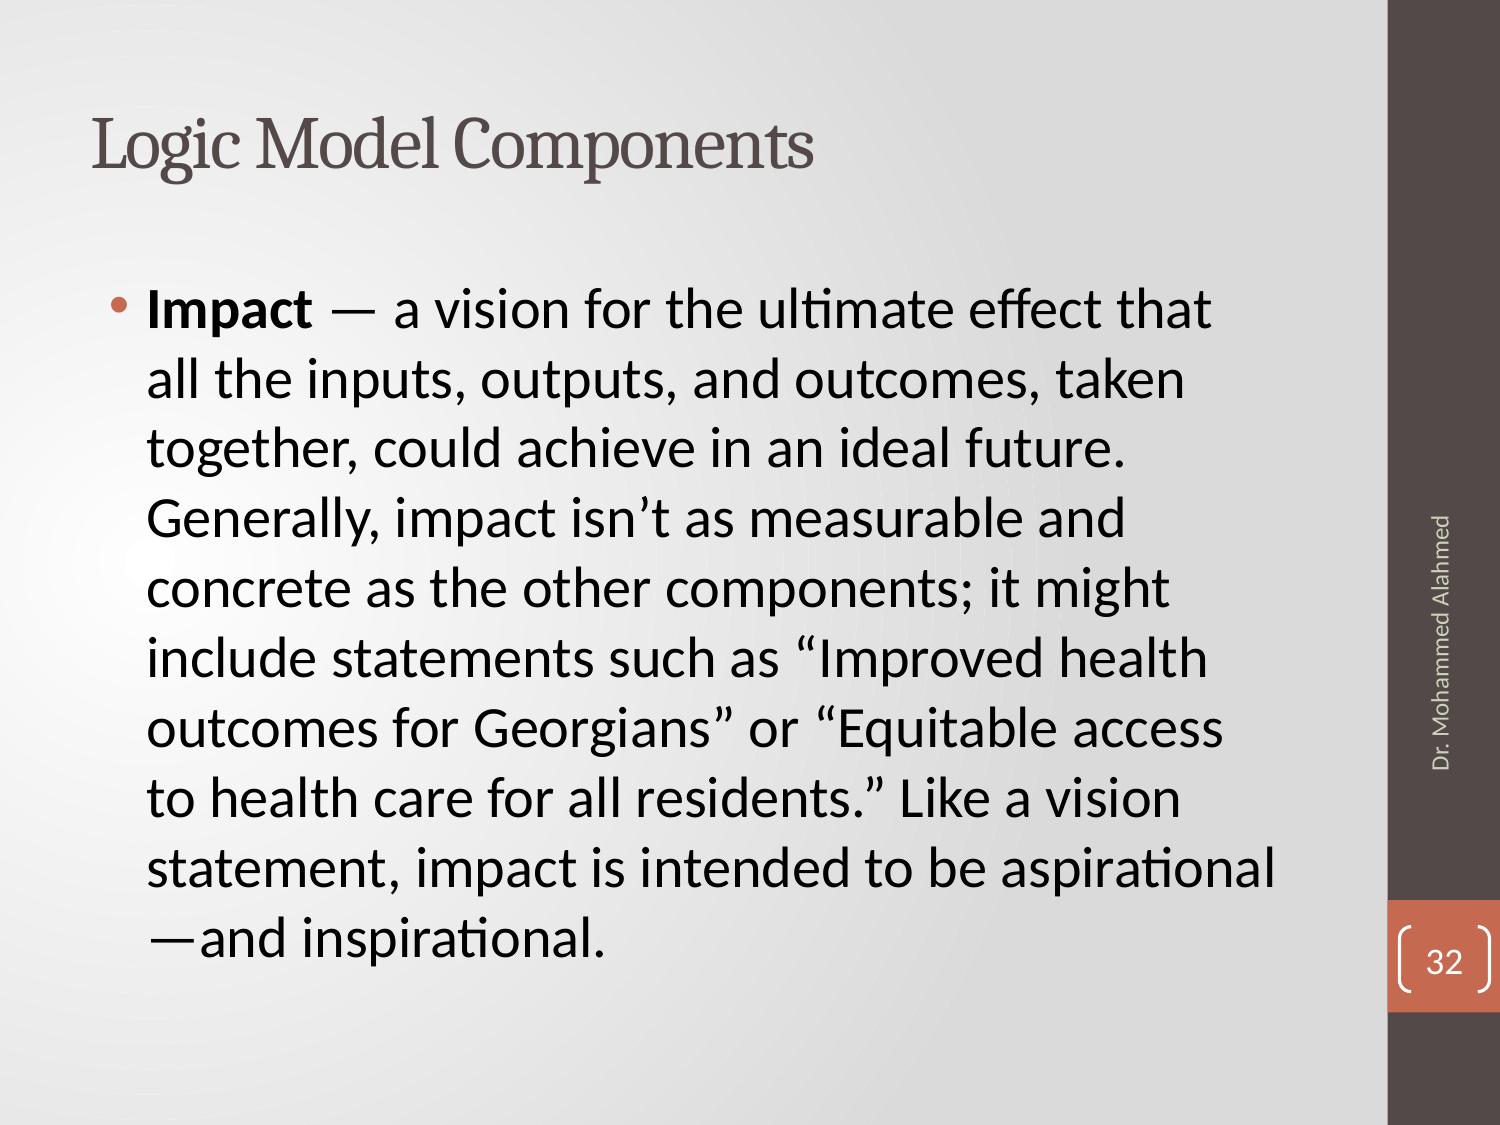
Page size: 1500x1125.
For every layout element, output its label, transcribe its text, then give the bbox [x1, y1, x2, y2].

title Logic Model Components [75, 45, 1325, 233]
footer Dr. Mohammed Alahmed [1408, 500, 1469, 889]
list Impact — a vision for the ultimate effect that all the inputs, outputs, and outcomes, taken together, could achieve in an ideal future. Generally, impact isn’t as measurable and concrete as the other components; it might include statements such as “Improved health outcomes for Georgians” or “Equitable access to health care for all residents.” Like a vision statement, impact is intended to be aspirational—and inspirational. [75, 262, 1294, 1050]
slide_number 32 [1397, 925, 1492, 994]
